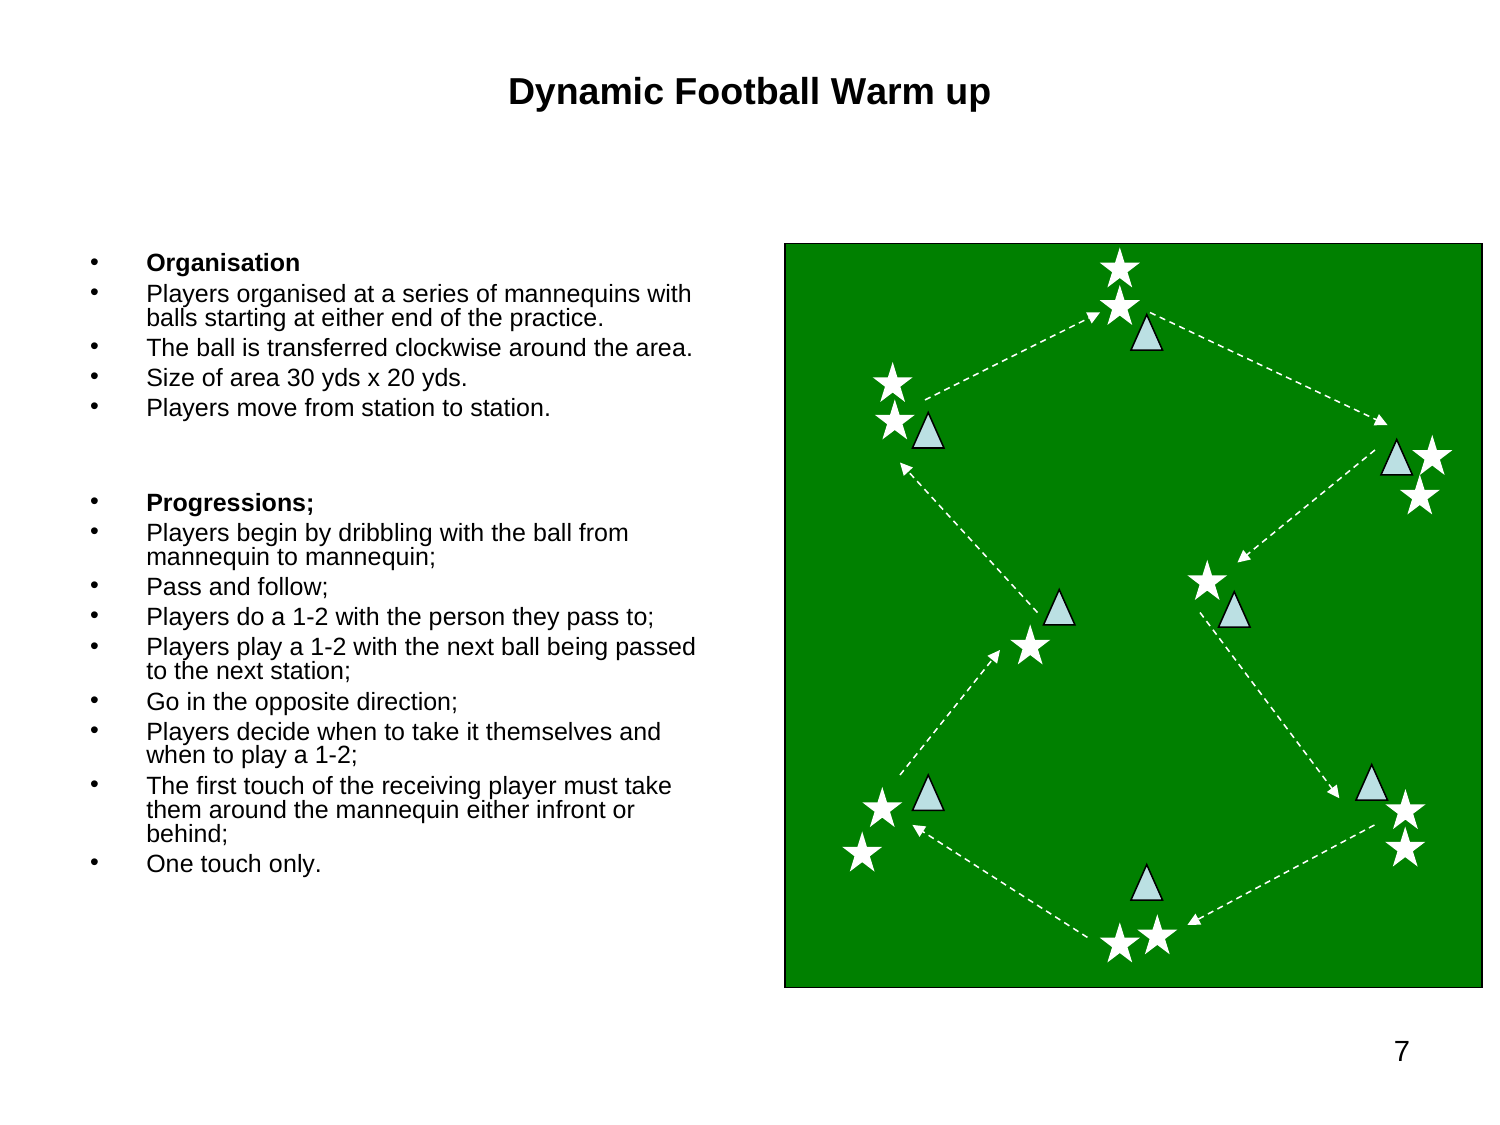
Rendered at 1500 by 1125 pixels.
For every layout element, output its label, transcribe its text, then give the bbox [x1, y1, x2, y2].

text_box [1381, 439, 1413, 475]
text_box [1189, 562, 1225, 598]
title Dynamic Football Warm up [75, 0, 1425, 183]
text_box [1414, 437, 1450, 473]
text_box [1102, 249, 1138, 286]
text_box [1387, 791, 1424, 828]
text_box [1187, 913, 1202, 925]
text_box [1012, 627, 1048, 663]
text_box [864, 789, 900, 825]
text_box [1084, 312, 1101, 324]
text_box [1130, 314, 1163, 350]
text_box [1326, 784, 1340, 799]
text_box [1139, 916, 1175, 953]
list Organisation Players organised at a series of mannequins with balls starting at either end of the practice. The ball is transferred clockwise around the area. Size of area 30 yds x 20 yds. Players move from station to station. Progressions; Players begin by dribbling with the ball from mannequin to mannequin; Pass and follow; Players do a 1-2 with the person they pass to; Players play a 1-2 with the next ball being passed to the next station; Go in the opposite direction; Players decide when to take it themselves and when to play a 1-2; The first touch of the receiving player must take them around the mannequin either infront or behind; One touch only. [75, 245, 738, 988]
text_box [875, 364, 911, 400]
text_box [987, 650, 1000, 664]
text_box [1402, 477, 1438, 513]
text_box [1355, 764, 1388, 800]
text_box [785, 243, 1483, 988]
text_box [912, 824, 929, 837]
text_box [912, 412, 944, 448]
text_box [912, 774, 944, 811]
text_box [1371, 414, 1388, 426]
text_box [900, 462, 913, 476]
text_box [1218, 591, 1250, 628]
text_box [1102, 287, 1138, 323]
text_box [1237, 549, 1252, 563]
text_box [1102, 924, 1138, 961]
text_box [1387, 829, 1423, 865]
text_box [1130, 864, 1163, 900]
text_box <number> [1074, 1024, 1425, 1103]
text_box [844, 834, 880, 870]
text_box [1043, 589, 1075, 625]
text_box [877, 402, 913, 438]
